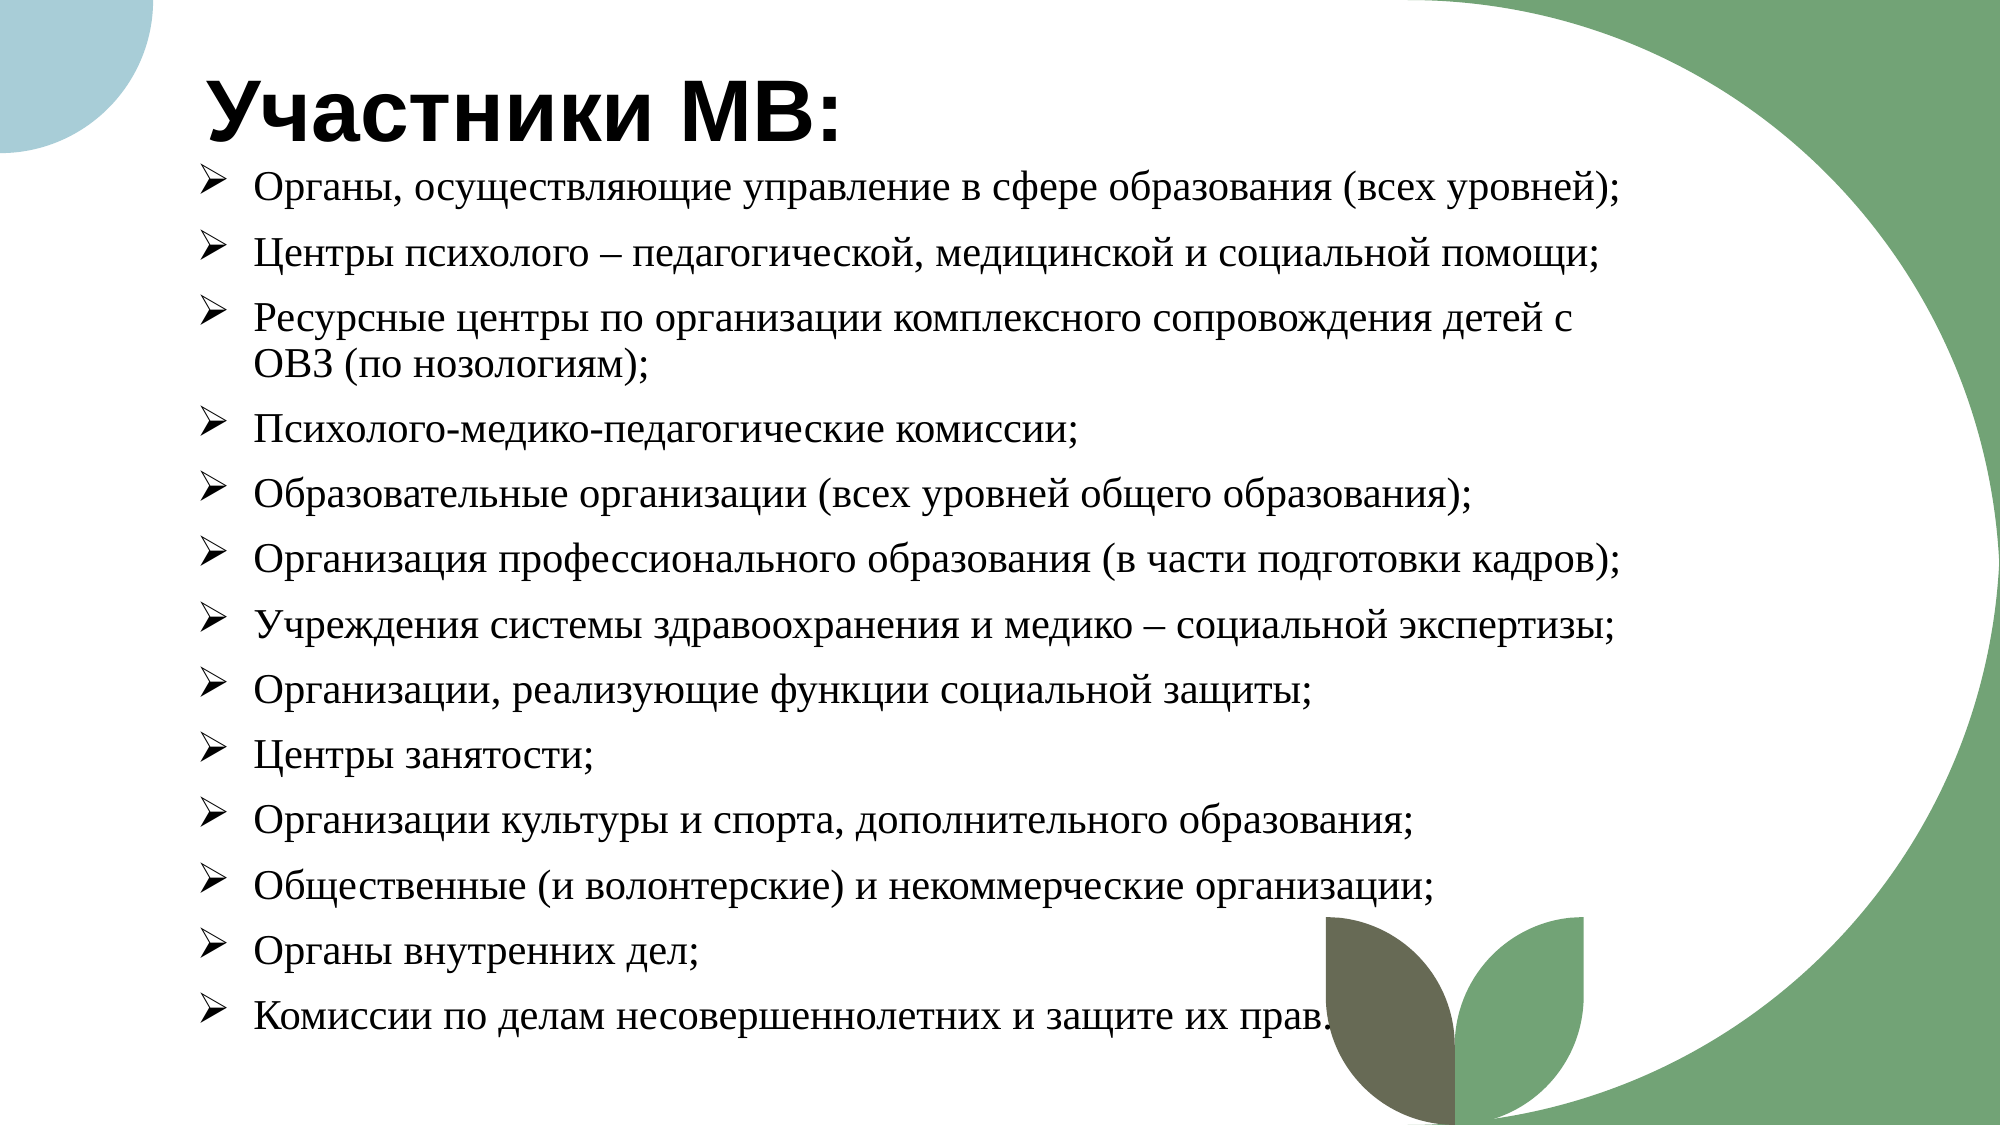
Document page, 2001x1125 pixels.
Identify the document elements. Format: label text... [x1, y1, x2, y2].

title Участники МВ: [191, 22, 1767, 166]
list Органы, осуществляющие управление в сфере образования (всех уровней); Центры психолого – педагогической, медицинской и социальной помощи; Ресурсные центры по организации комплексного сопровождения детей с ОВЗ (по нозологиям); Психолого-медико-педагогические комиссии; Образовательные организации (всех уровней общего образования); Организация профессионального образования (в части подготовки кадров); Учреждения системы здравоохранения и медико – социальной экспертизы; Организации, реализующие функции социальной защиты; Центры занятости; Организации культуры и спорта, дополнительного образования; Общественные (и волонтерские) и некоммерческие организации; Органы внутренних дел; Комиссии по делам несовершеннолетних и защите их прав. [181, 156, 1637, 1076]
